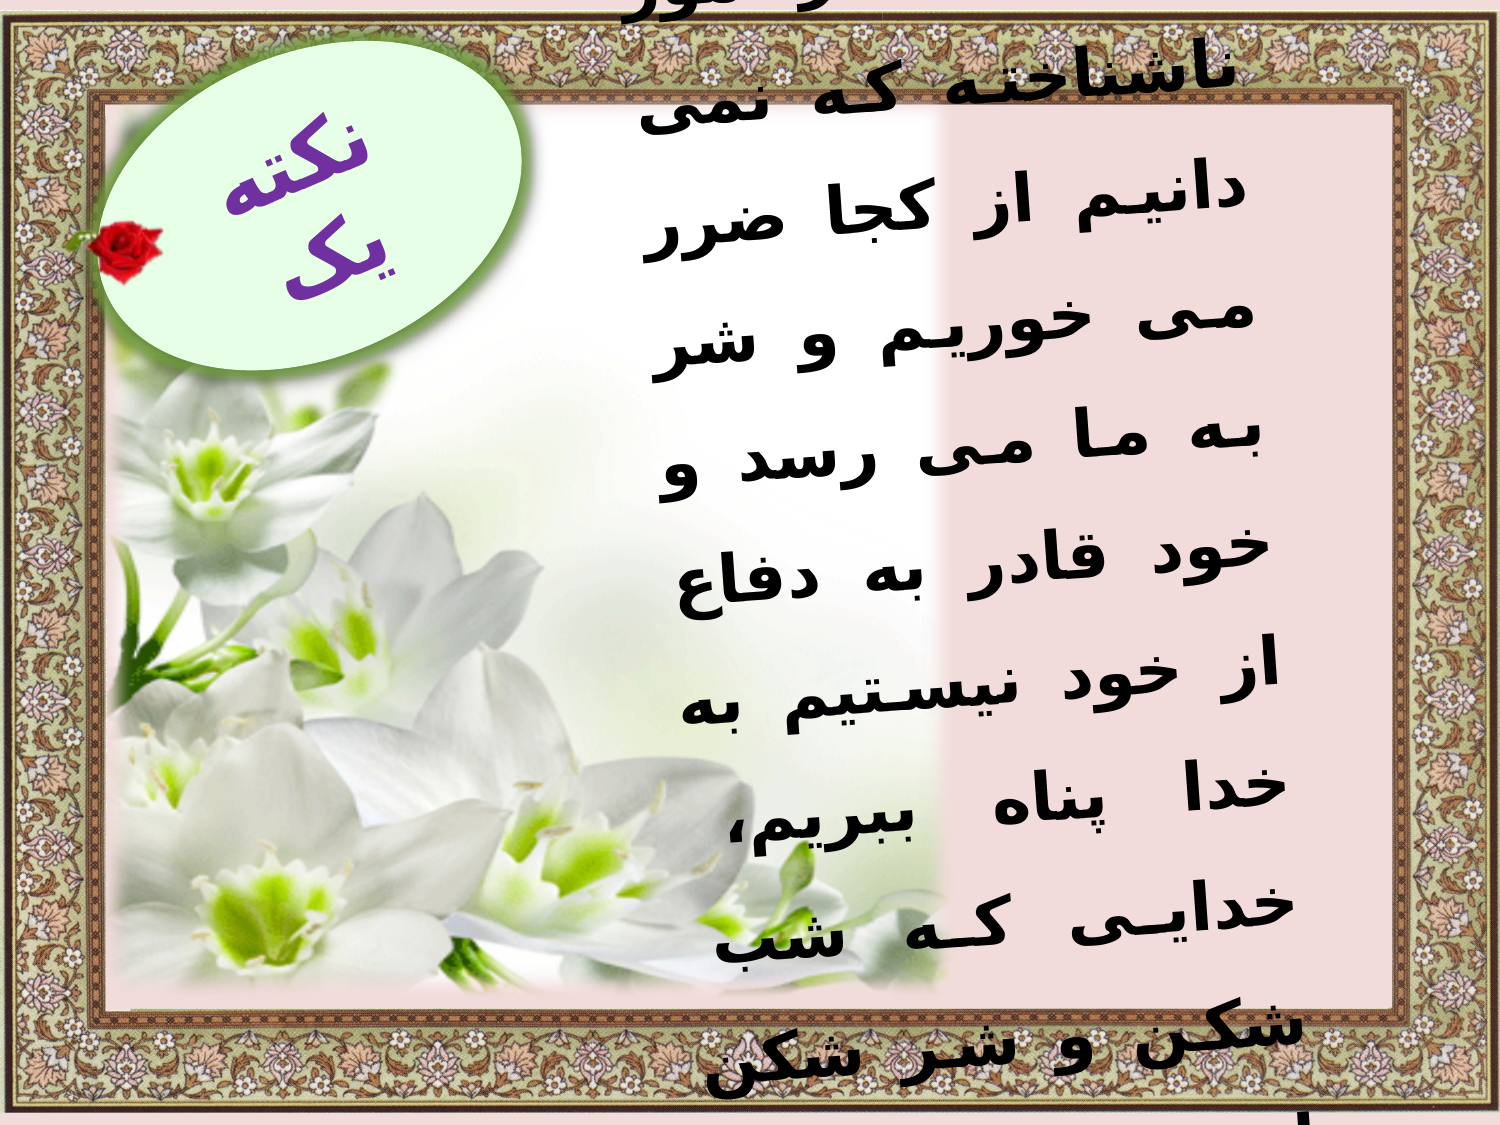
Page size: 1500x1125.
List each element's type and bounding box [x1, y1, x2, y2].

text_box [100, 89, 1288, 1000]
picture [0, 10, 1500, 1115]
text_box [55, 123, 532, 293]
